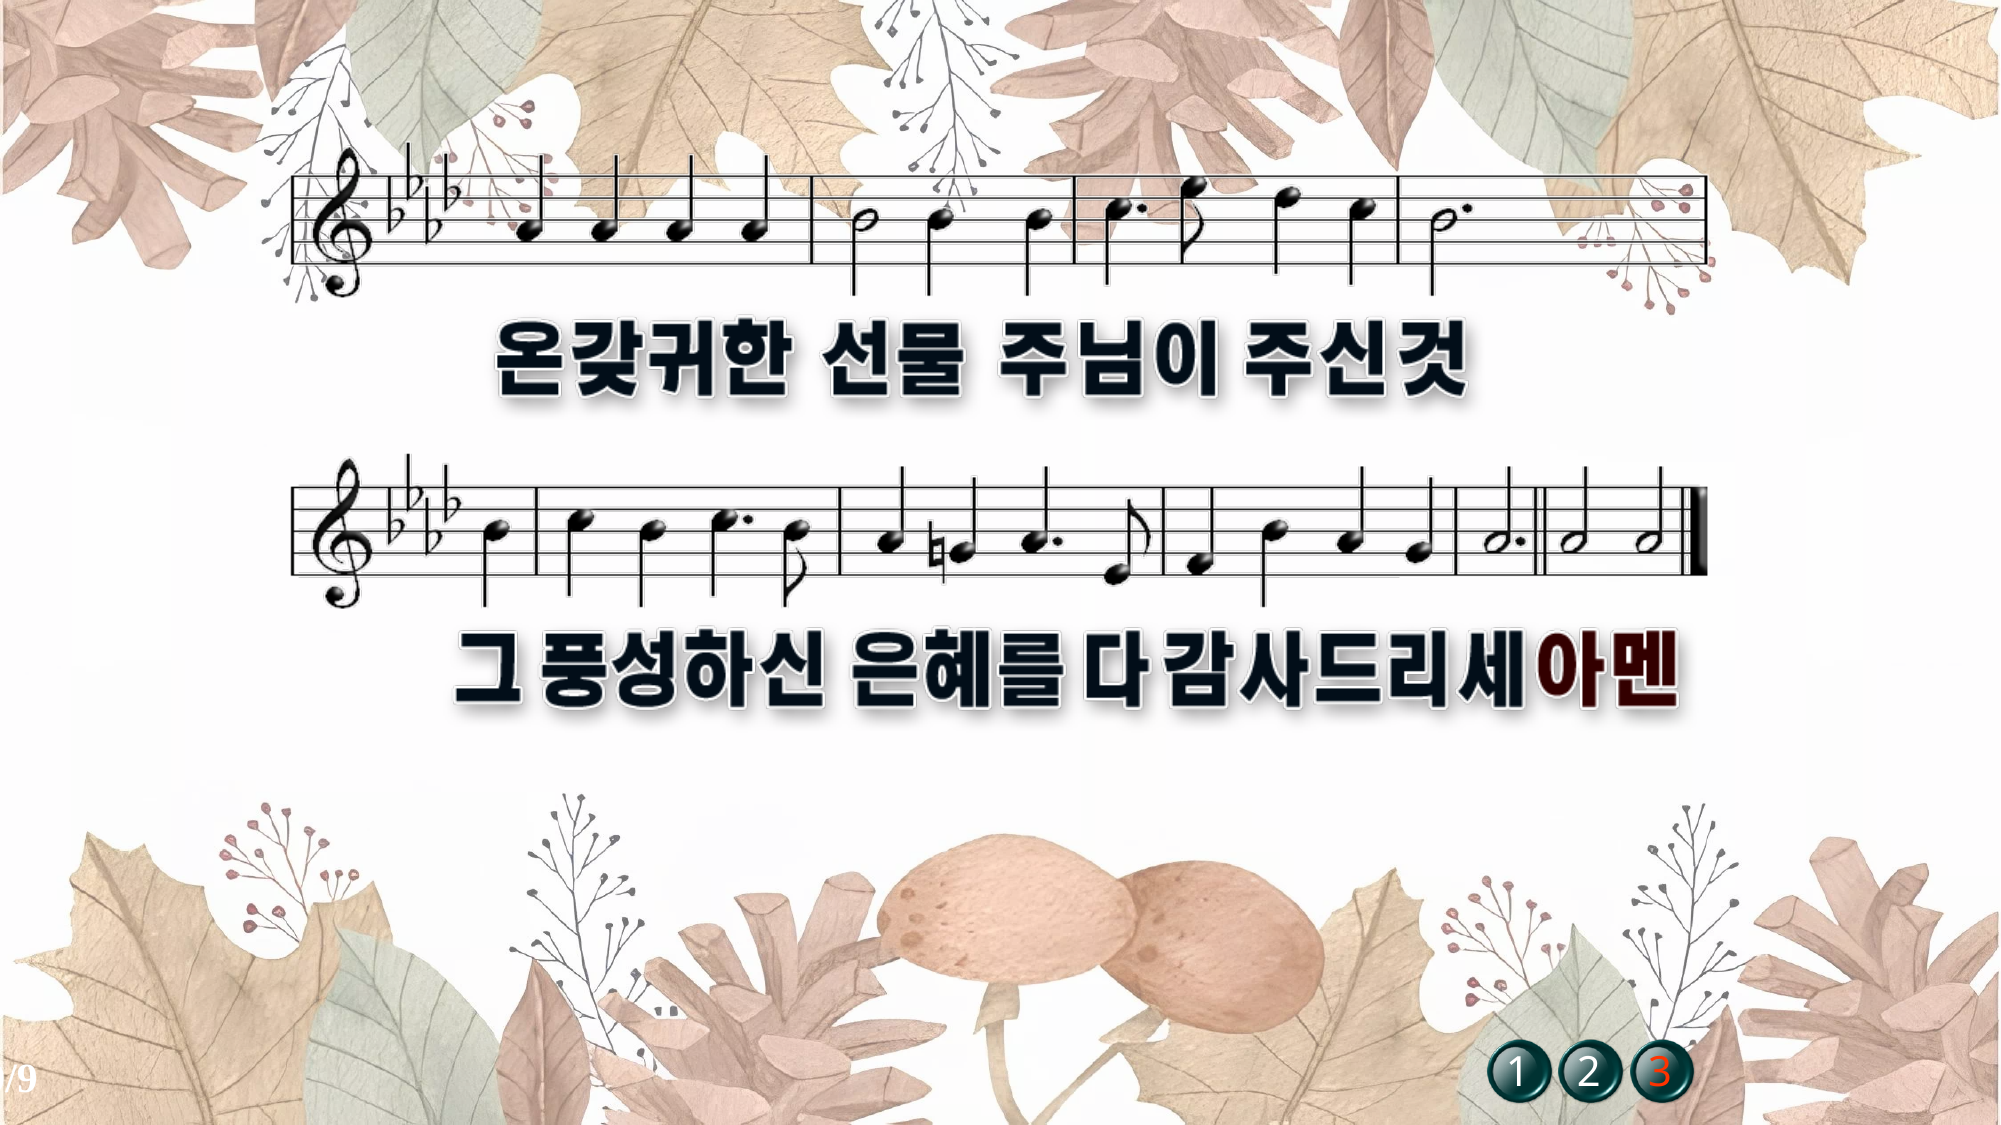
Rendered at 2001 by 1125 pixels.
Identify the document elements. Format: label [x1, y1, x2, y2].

text_box [1627, 1035, 1697, 1106]
picture [0, 0, 2001, 1125]
text_box [1484, 1035, 1555, 1106]
text_box [1555, 1035, 1626, 1106]
